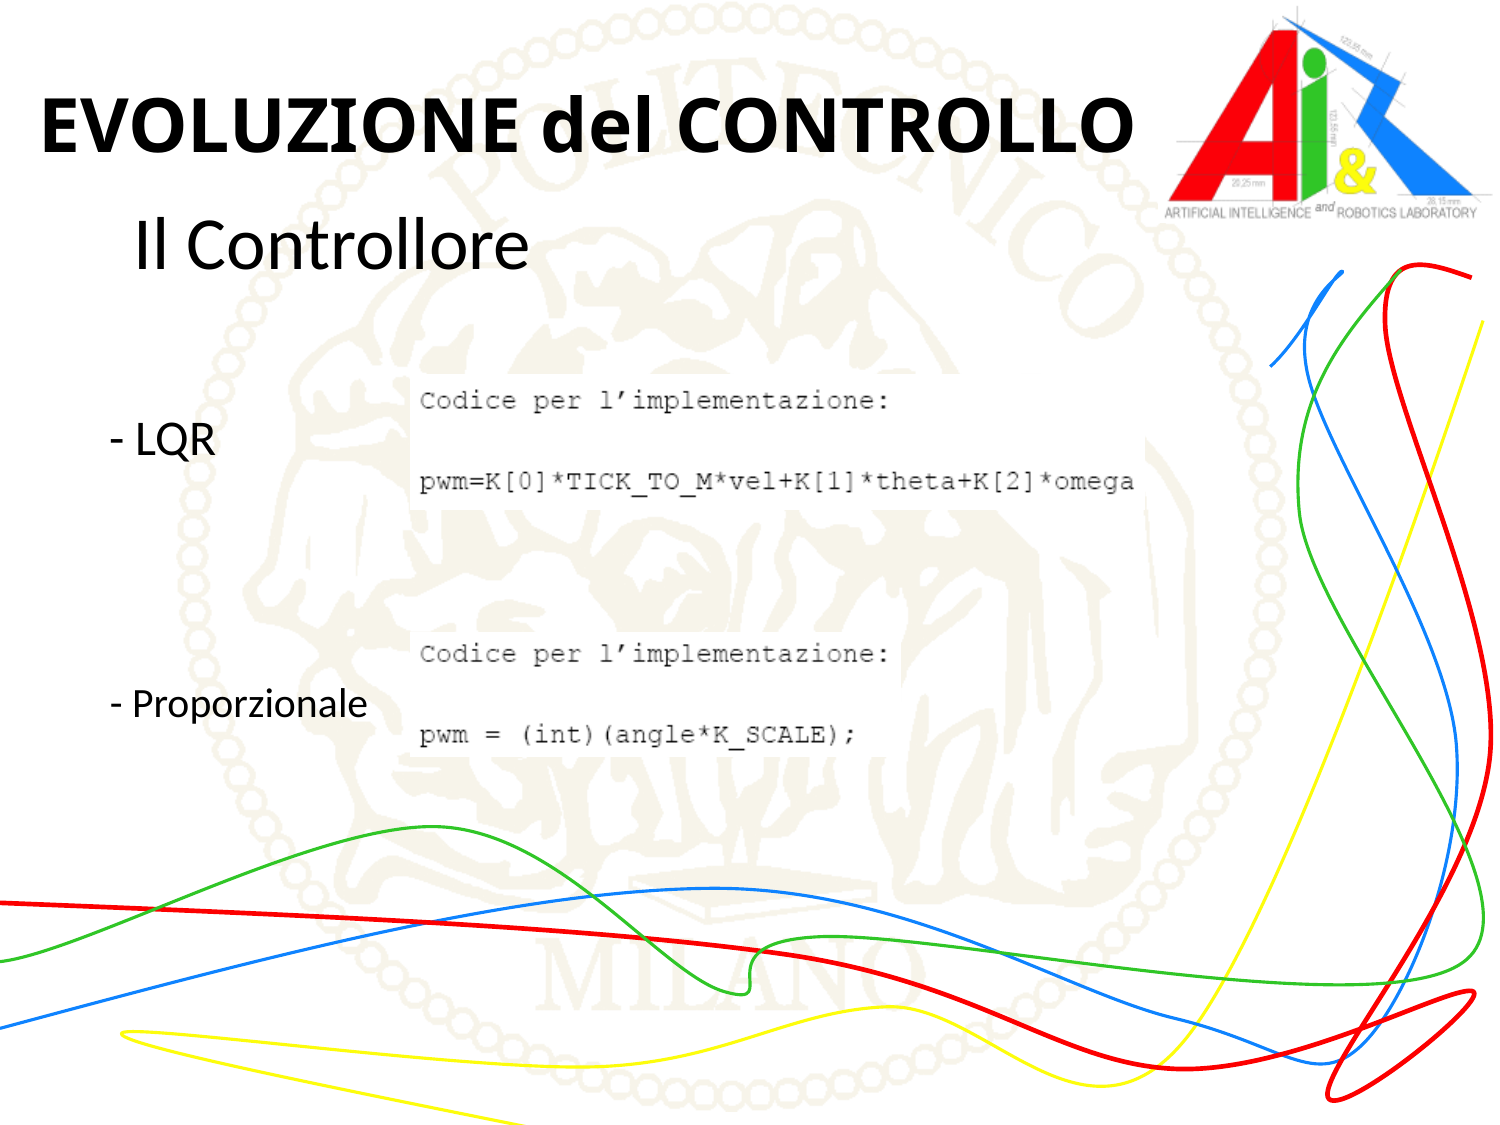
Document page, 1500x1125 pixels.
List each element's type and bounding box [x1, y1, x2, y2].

picture [409, 632, 901, 757]
text_box [0, 0, 1500, 1125]
picture [409, 374, 1145, 510]
